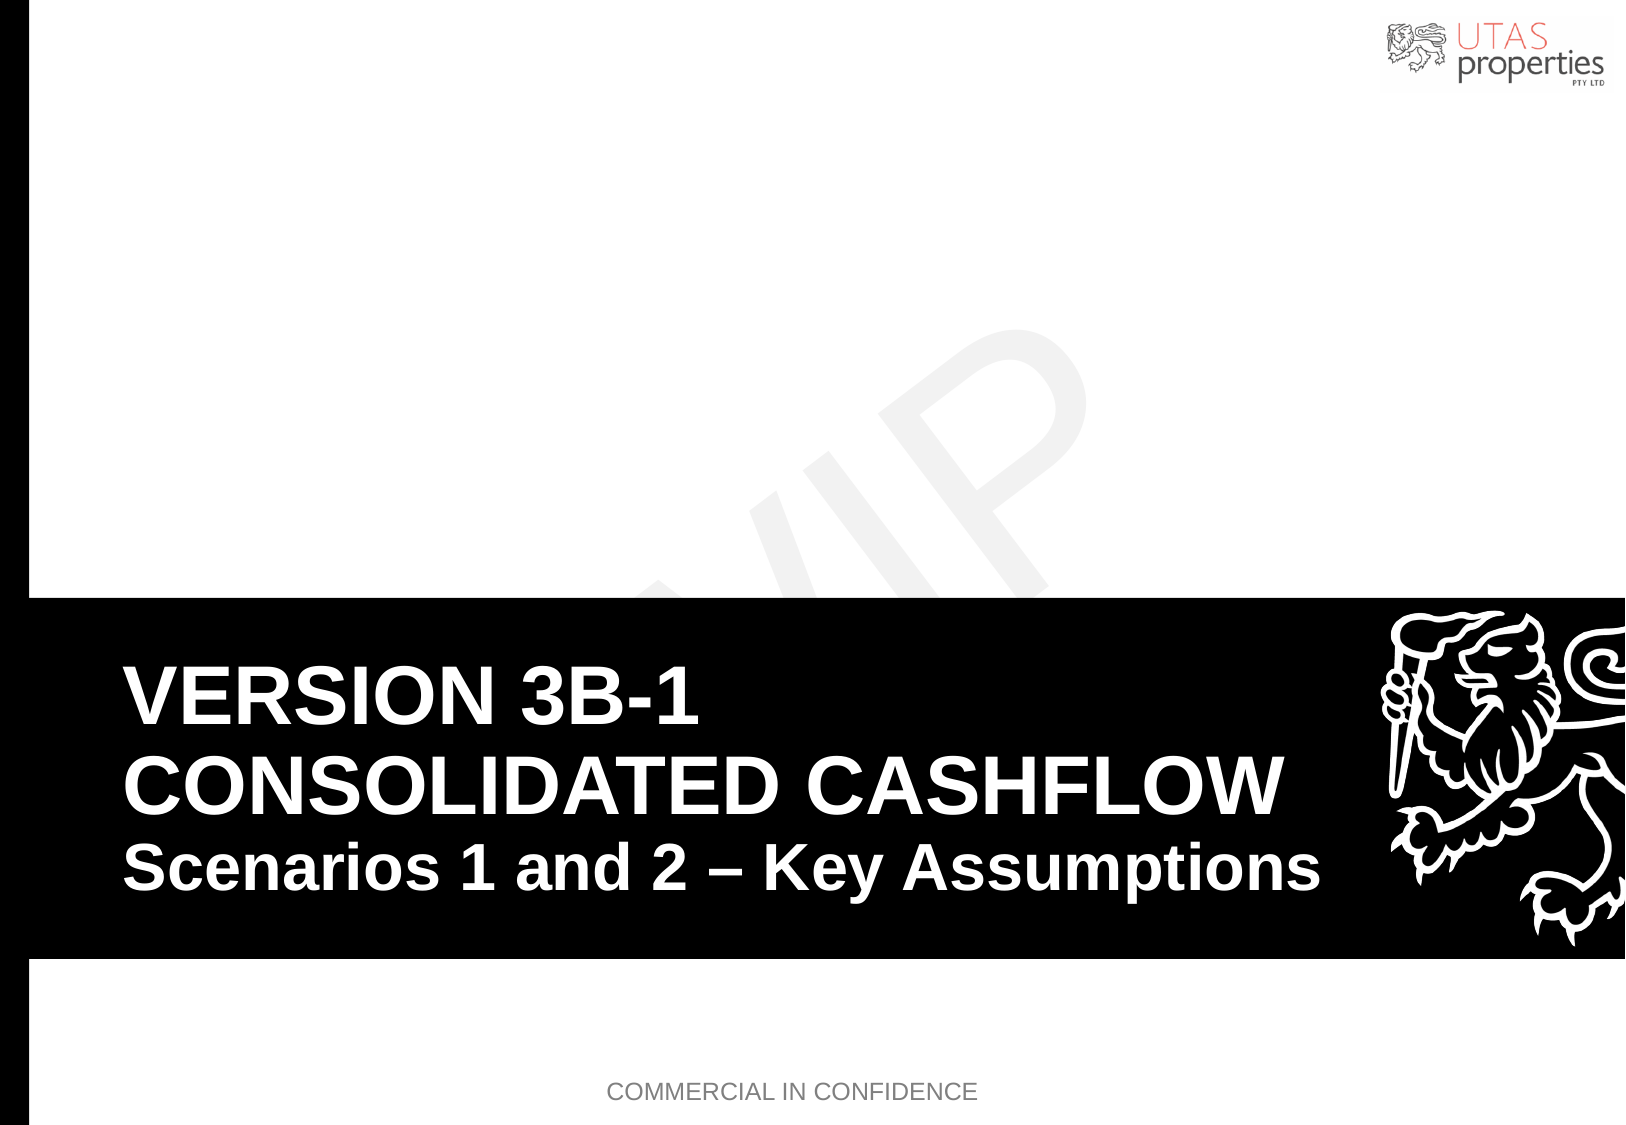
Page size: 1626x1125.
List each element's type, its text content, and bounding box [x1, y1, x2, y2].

picture [1380, 16, 1614, 93]
title VERSION 3B-1 CONSOLIDATED CASHFLOW Scenarios 1 and 2 – Key Assumptions [123, 651, 1433, 906]
picture [1380, 610, 1625, 947]
